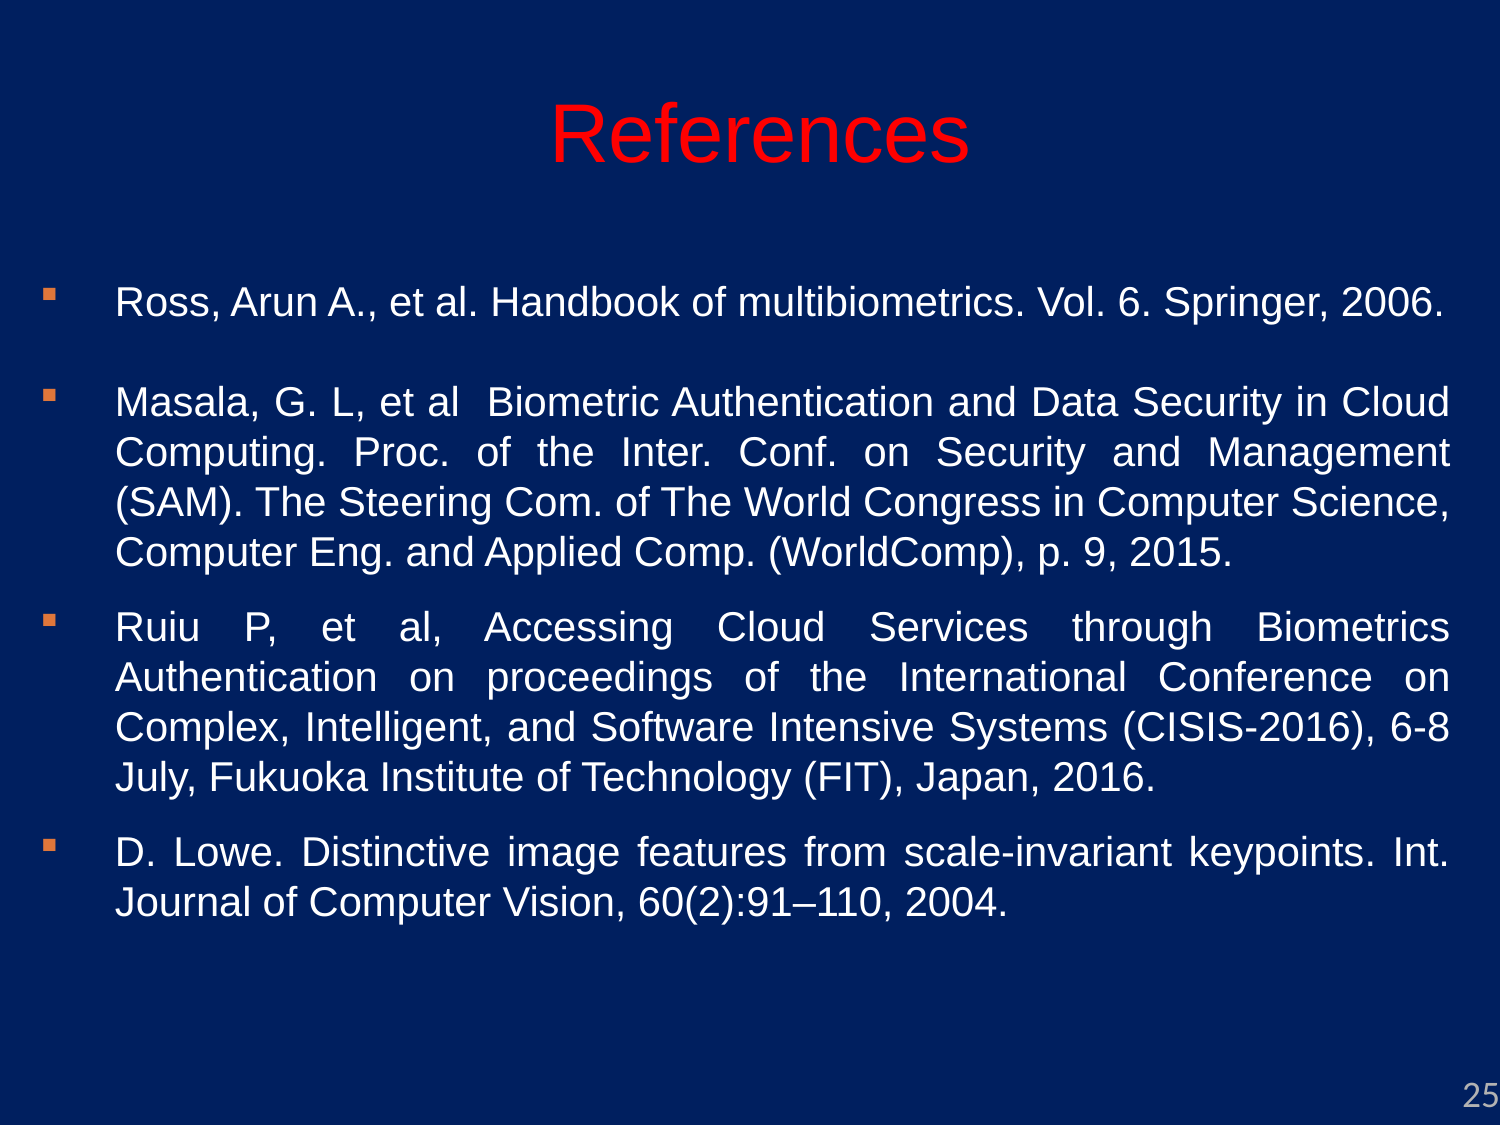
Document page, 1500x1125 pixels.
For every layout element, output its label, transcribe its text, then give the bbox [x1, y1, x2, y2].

text_box Ross, Arun A., et al. Handbook of multibiometrics. Vol. 6. Springer, 2006. Masala, G. L, et al Biometric Authentication and Data Security in Cloud Computing. Proc. of the Inter. Conf. on Security and Management (SAM). The Steering Com. of The World Congress in Computer Science, Computer Eng. and Applied Comp. (WorldComp), p. 9, 2015. Ruiu P, et al, Accessing Cloud Services through Biometrics Authentication on proceedings of the International Conference on Complex, Intelligent, and Software Intensive Systems (CISIS-2016), 6-8 July, Fukuoka Institute of Technology (FIT), Japan, 2016. D. Lowe. Distinctive image features from scale-invariant keypoints. Int. Journal of Computer Vision, 60(2):91–110, 2004. [37, 274, 1450, 926]
slide_number 25 [1437, 1069, 1500, 1125]
title References [44, 53, 1456, 267]
